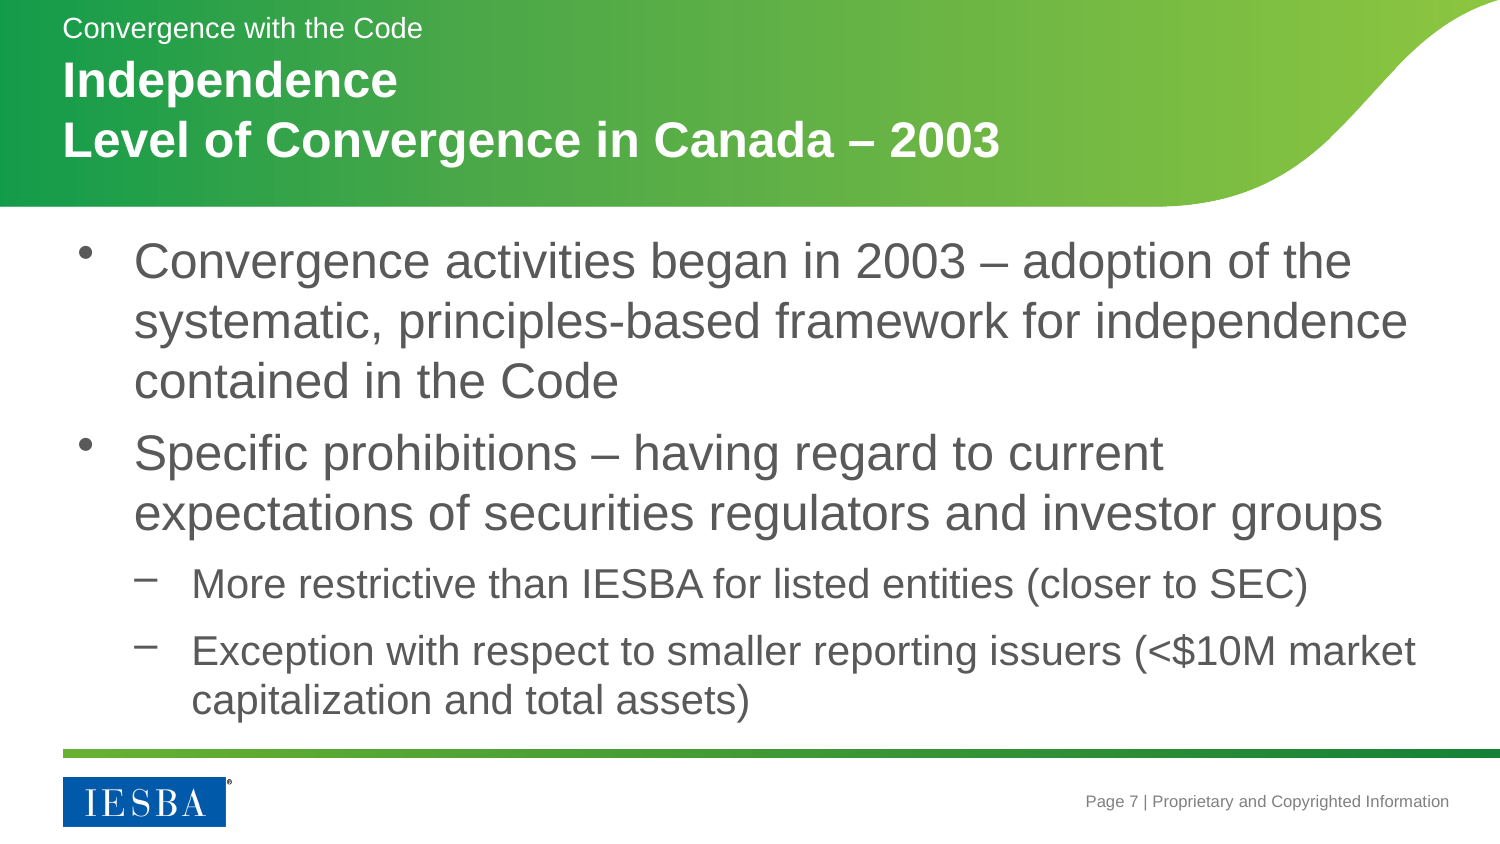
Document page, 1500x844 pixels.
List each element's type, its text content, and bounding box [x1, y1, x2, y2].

subtitle Convergence with the Code [62, 9, 500, 38]
picture [0, 0, 1500, 207]
picture [63, 777, 232, 827]
list Convergence activities began in 2003 – adoption of the systematic, principles-based framework for independence contained in the Code Specific prohibitions – having regard to current expectations of securities regulators and investor groups More restrictive than IESBA for listed entities (closer to SEC) Exception with respect to smaller reporting issuers (<$10M market capitalization and total assets) [62, 220, 1450, 724]
title Independence Level of Convergence in Canada – 2003 [62, 75, 1300, 141]
